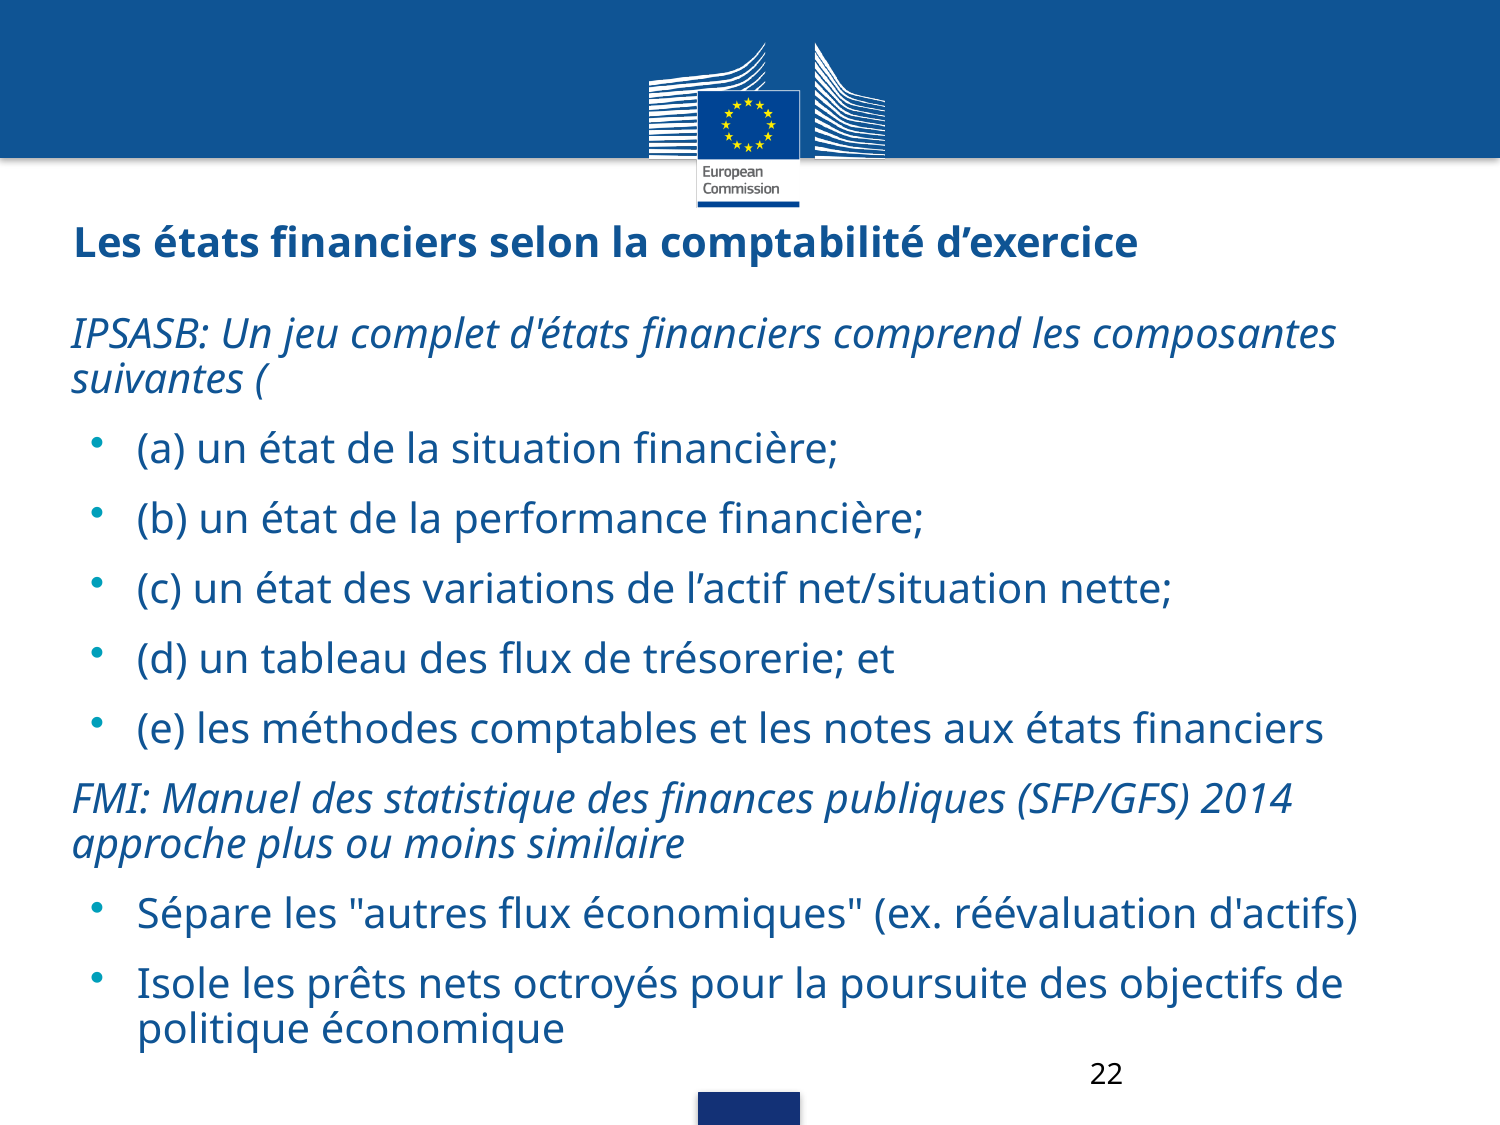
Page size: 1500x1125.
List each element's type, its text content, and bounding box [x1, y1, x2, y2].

text_box [218, 1011, 1464, 1125]
list IPSASB: Un jeu complet d'états financiers comprend les composantes suivantes ( (a) un état de la situation financière; (b) un état de la performance financière; (c) un état des variations de l’actif net/situation nette; (d) un tableau des flux de trésorerie; et (e) les méthodes comptables et les notes aux états financiers FMI: Manuel des statistique des finances publiques (SFP/GFS) 2014 approche plus ou moins similaire Sépare les "autres flux économiques" (ex. réévaluation d'actifs) Isole les prêts nets octroyés pour la poursuite des objectifs de politique économique [0, 304, 1466, 988]
picture [649, 42, 885, 163]
title Les états financiers selon la comptabilité d’exercice [58, 163, 1409, 304]
